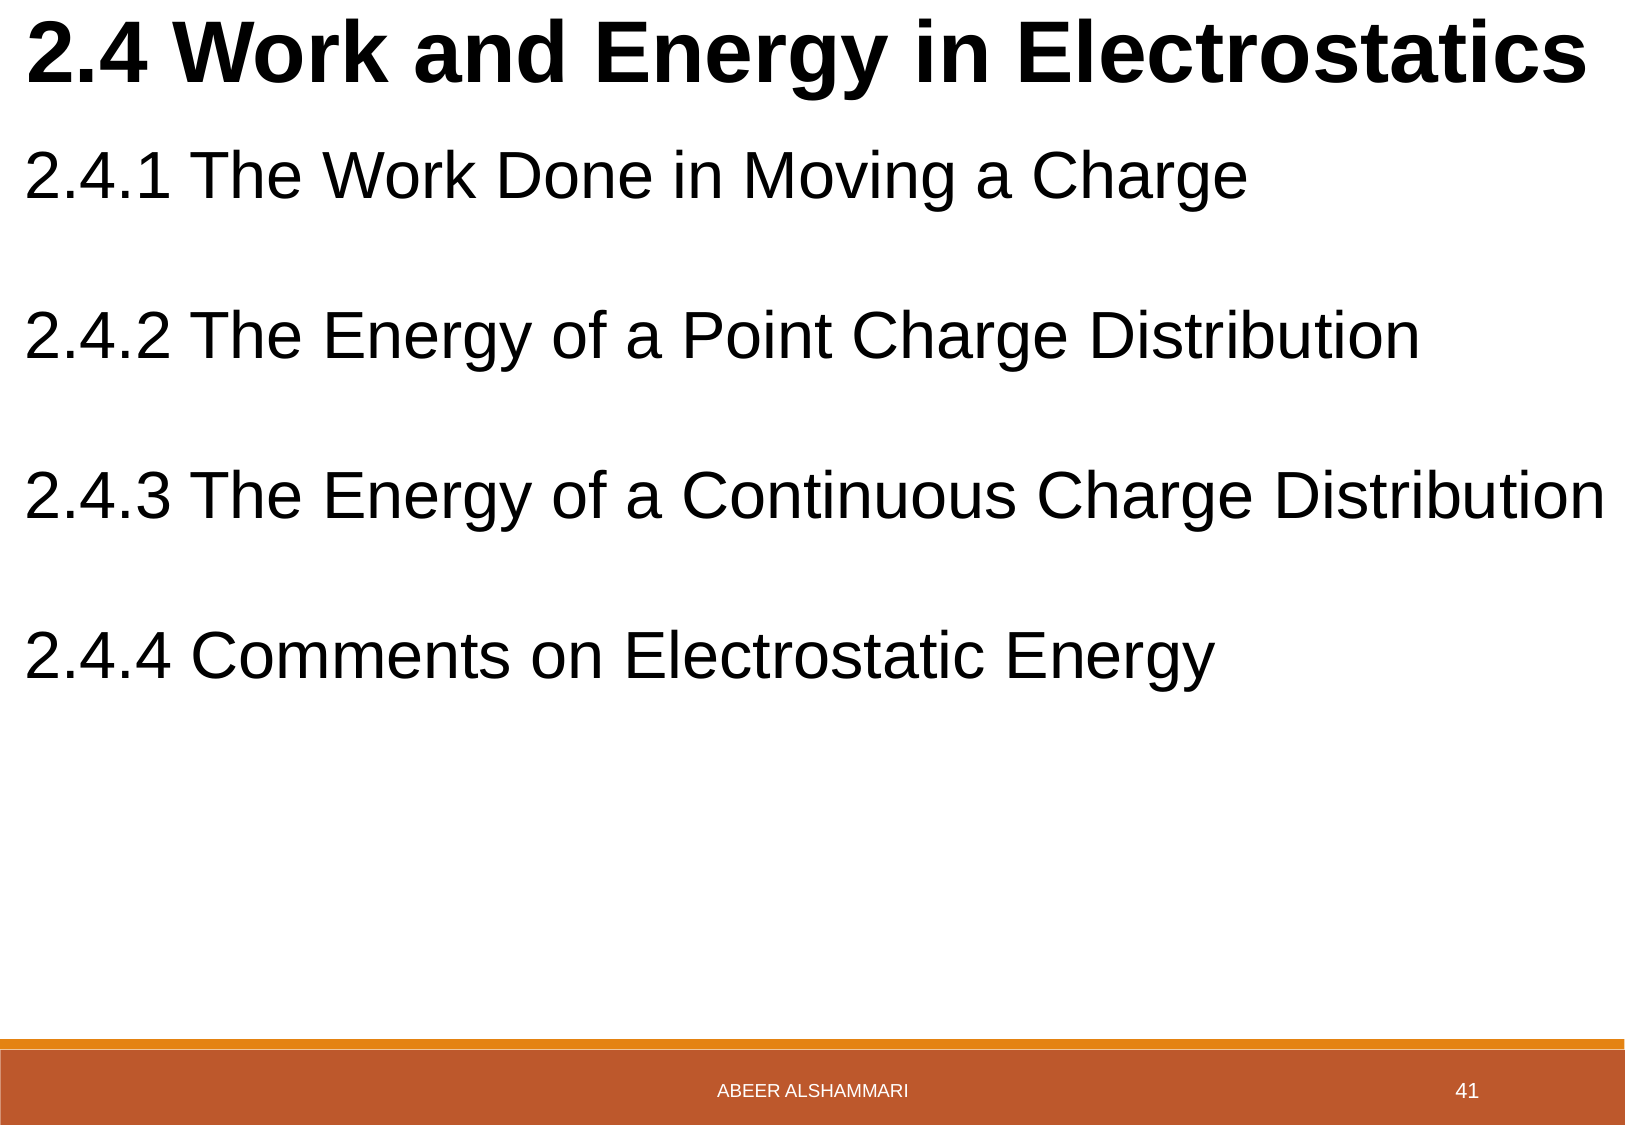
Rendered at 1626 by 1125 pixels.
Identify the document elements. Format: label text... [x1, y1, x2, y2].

text_box 2.4.1 The Work Done in Moving a Charge 2.4.2 The Energy of a Point Charge Distribution 2.4.3 The Energy of a Continuous Charge Distribution 2.4.4 Comments on Electrostatic Energy [9, 124, 1625, 780]
footer Abeer Alshammari [491, 1059, 1135, 1120]
text_box 2.4 Work and Energy in Electrostatics [11, 0, 1625, 124]
slide_number 41 [1319, 1059, 1495, 1120]
